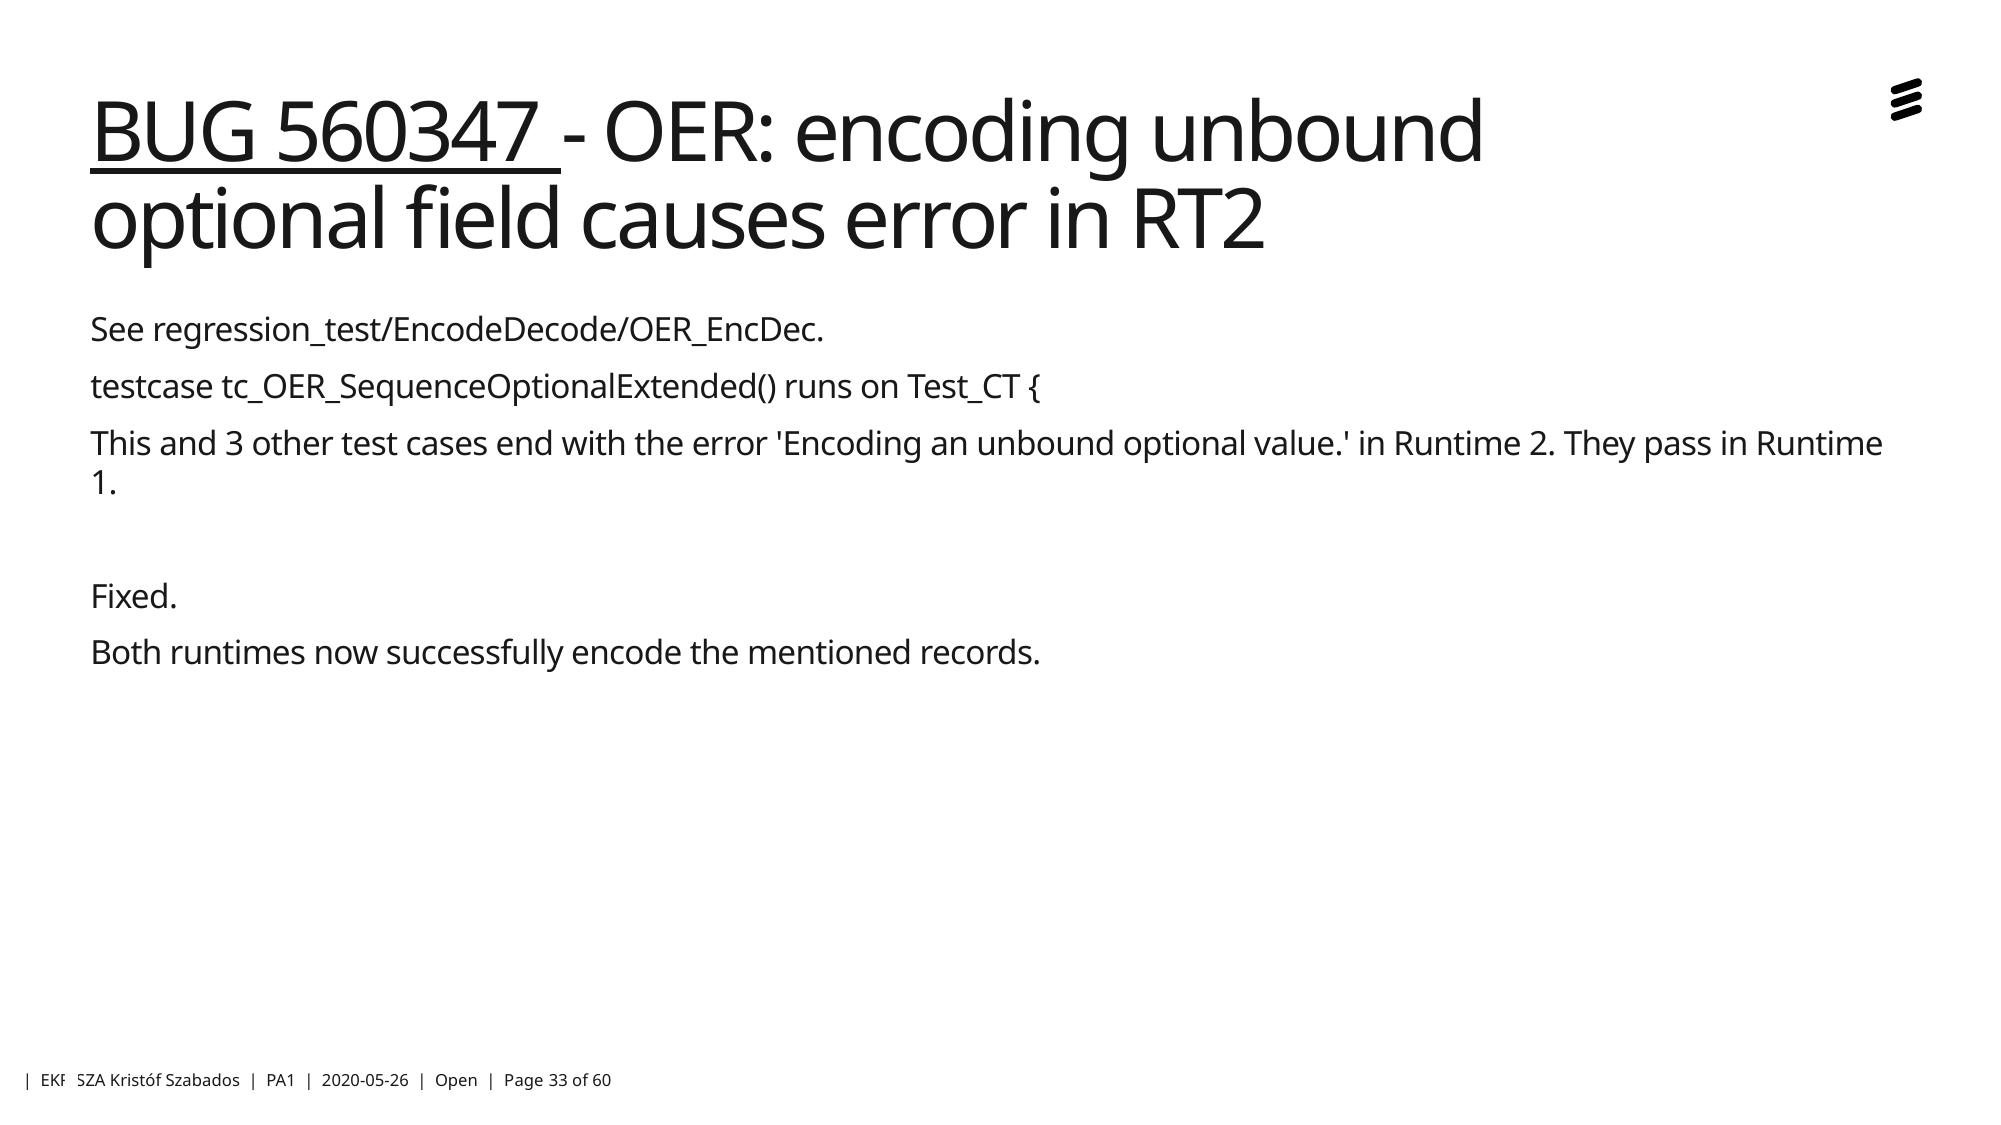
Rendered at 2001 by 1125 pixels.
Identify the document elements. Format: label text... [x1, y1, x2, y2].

title BUG 560347 - OER: encoding unbound optional field causes error in RT2 [78, 77, 1805, 256]
list See regression_test/EncodeDecode/OER_EncDec. testcase tc_OER_SequenceOptionalExtended() runs on Test_CT { This and 3 other test cases end with the error 'Encoding an unbound optional value.' in Runtime 2. They pass in Runtime 1. Fixed. Both runtimes now successfully encode the mentioned records. [78, 302, 1922, 1024]
